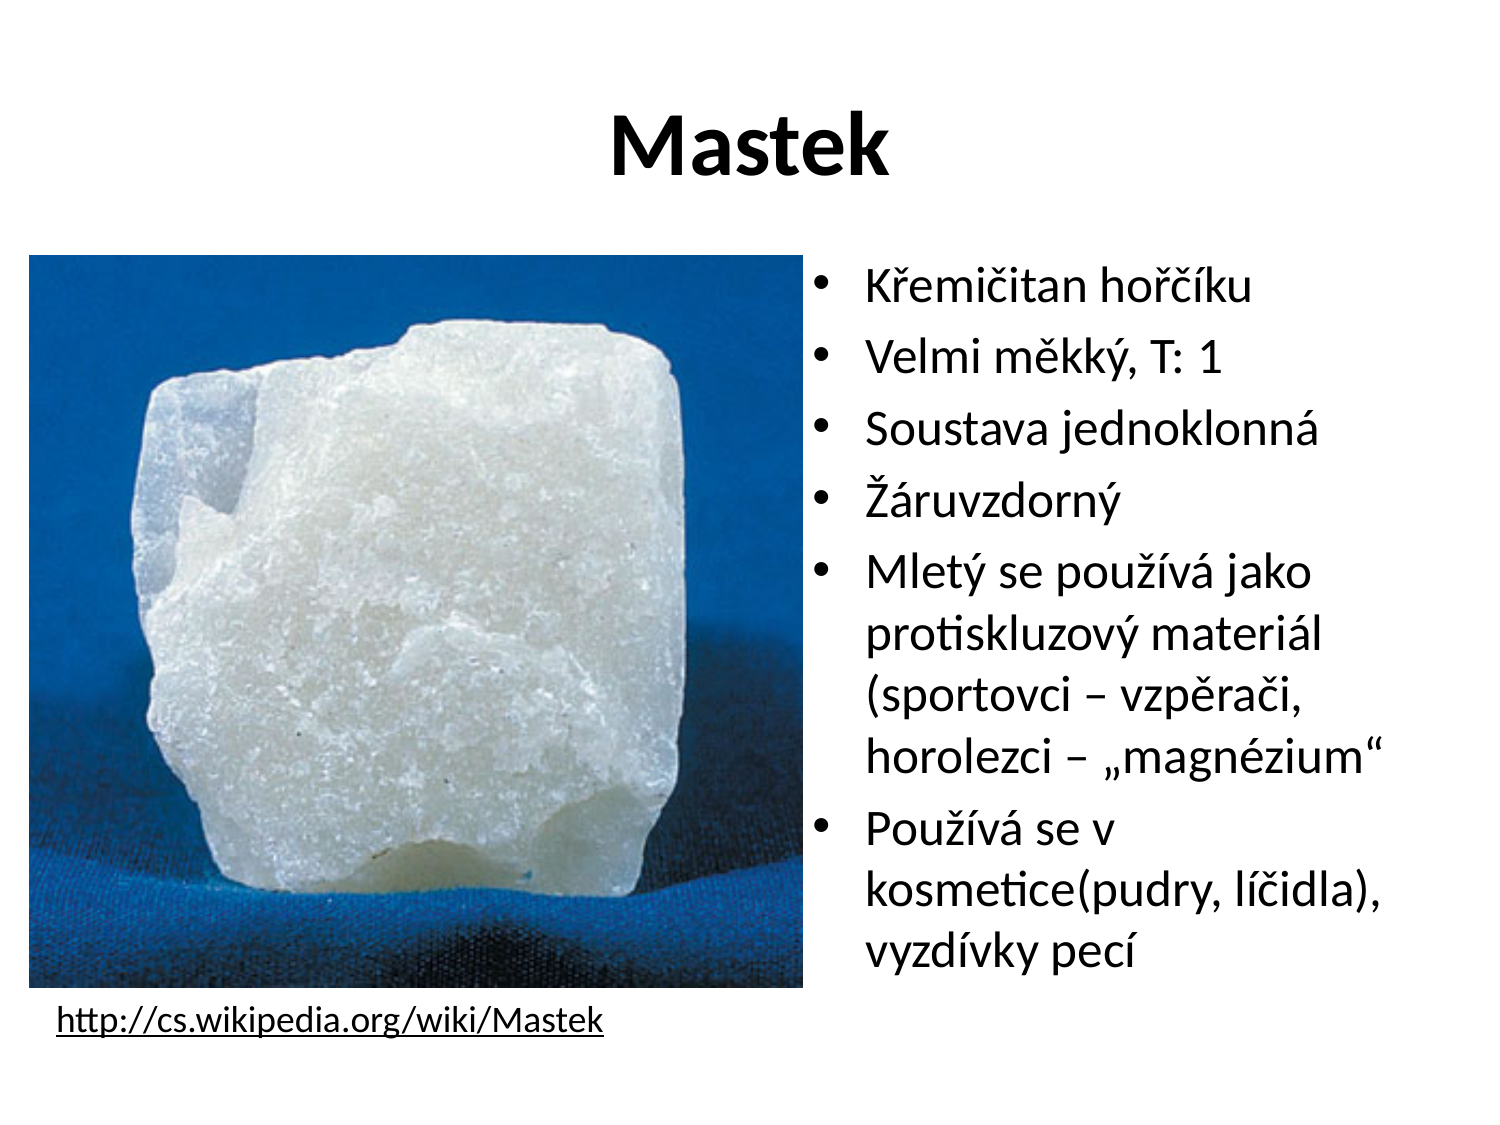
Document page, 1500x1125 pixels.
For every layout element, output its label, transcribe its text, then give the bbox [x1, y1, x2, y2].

title Mastek [75, 45, 1425, 233]
list Křemičitan hořčíku Velmi měkký, T: 1 Soustava jednoklonná Žáruvzdorný Mletý se používá jako protiskluzový materiál (sportovci – vzpěrači, horolezci – „magnézium“ Používá se v kosmetice(pudry, líčidla), vyzdívky pecí [797, 243, 1460, 986]
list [29, 255, 803, 988]
text_box http://cs.wikipedia.org/wiki/Mastek [41, 996, 750, 1048]
